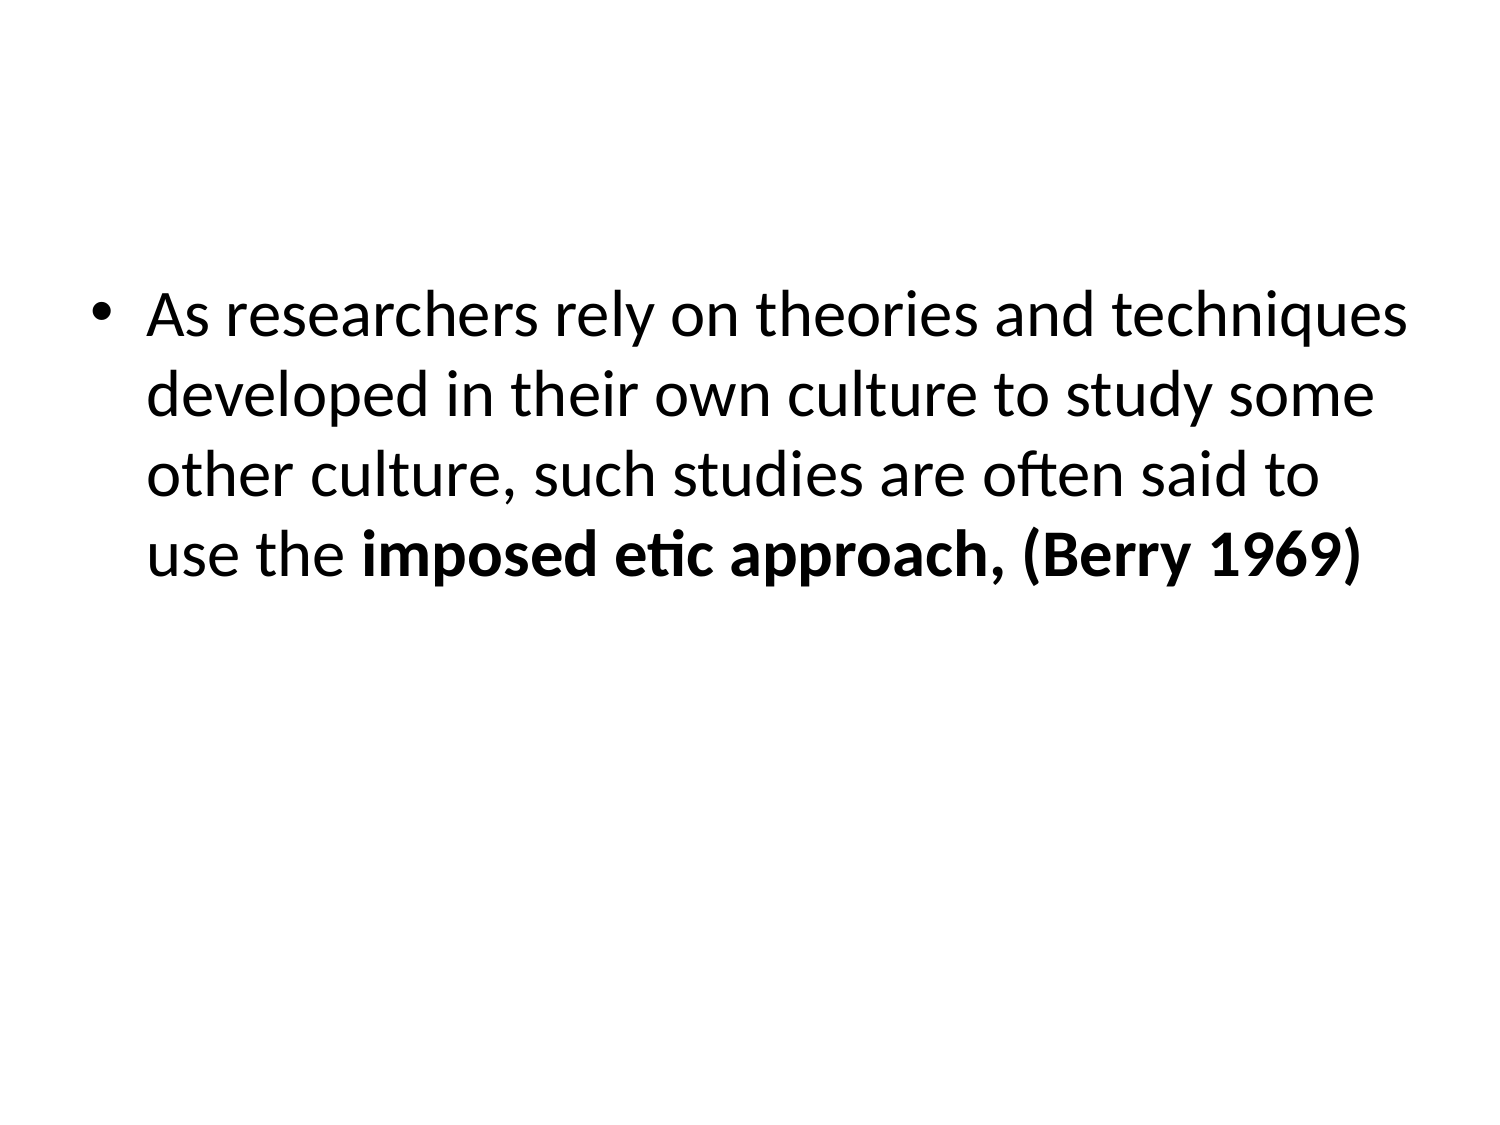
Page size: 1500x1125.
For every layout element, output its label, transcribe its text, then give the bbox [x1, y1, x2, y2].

list As researchers rely on theories and techniques developed in their own culture to study some other culture, such studies are often said to use the imposed etic approach, (Berry 1969) [75, 262, 1425, 1005]
